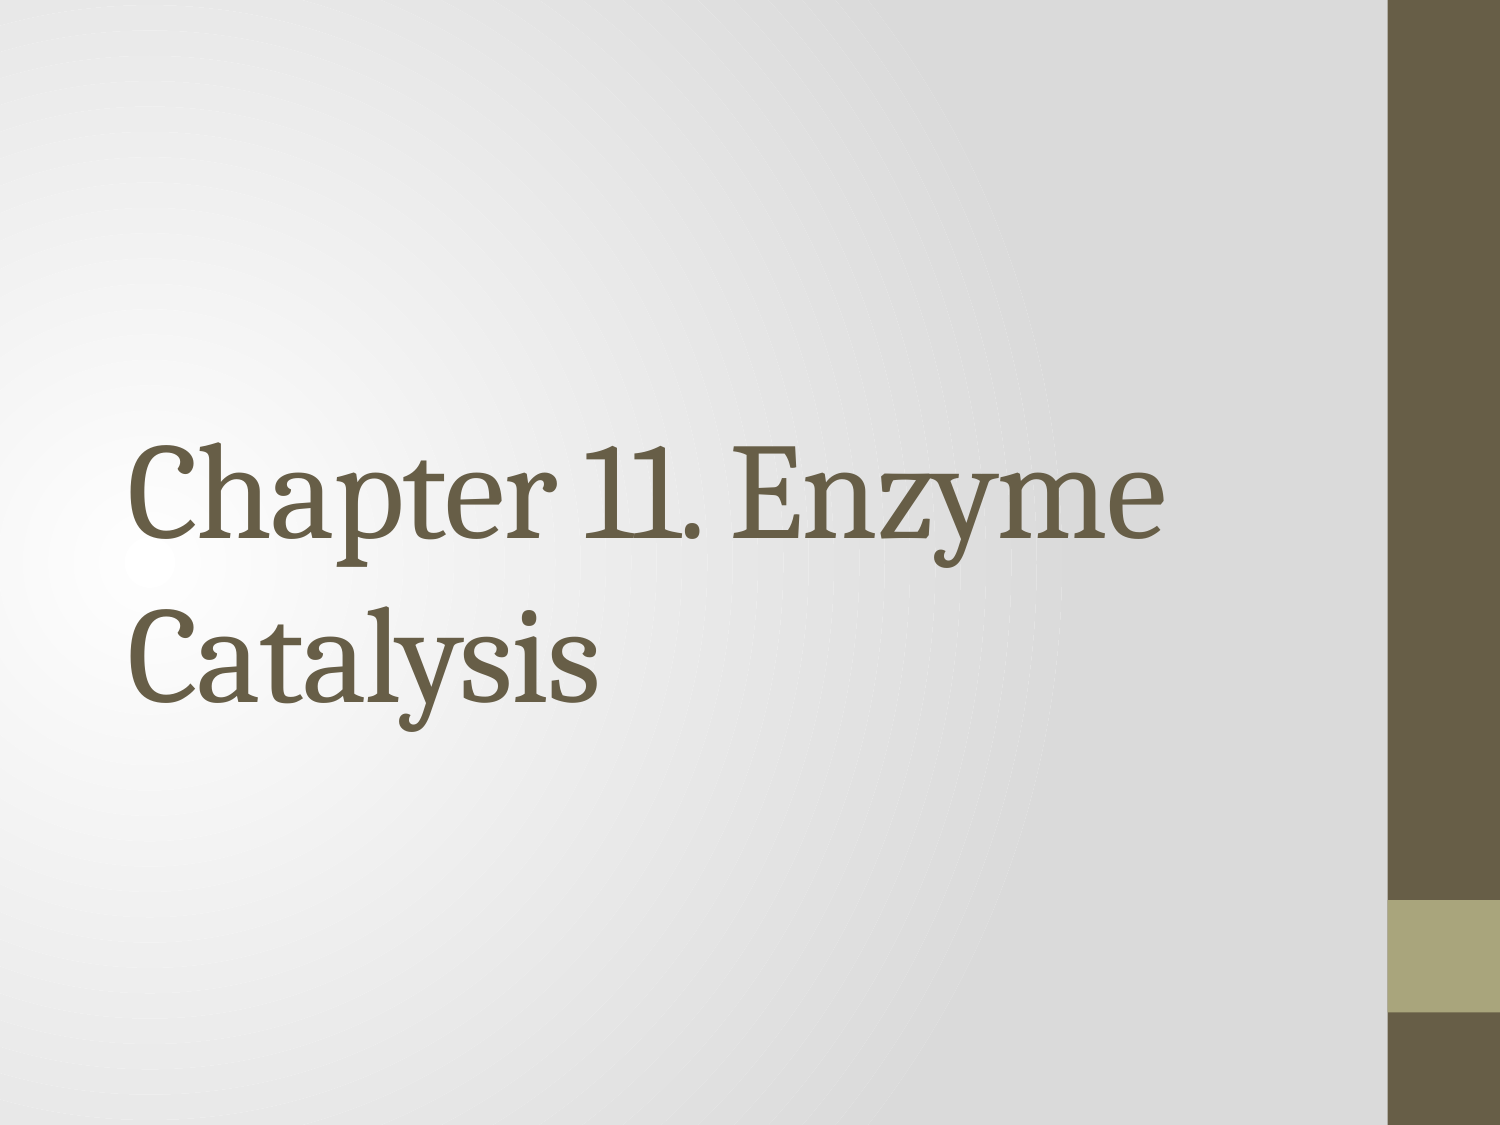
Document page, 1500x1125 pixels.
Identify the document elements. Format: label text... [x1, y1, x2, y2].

title Chapter 11. Enzyme Catalysis [112, 312, 1350, 738]
